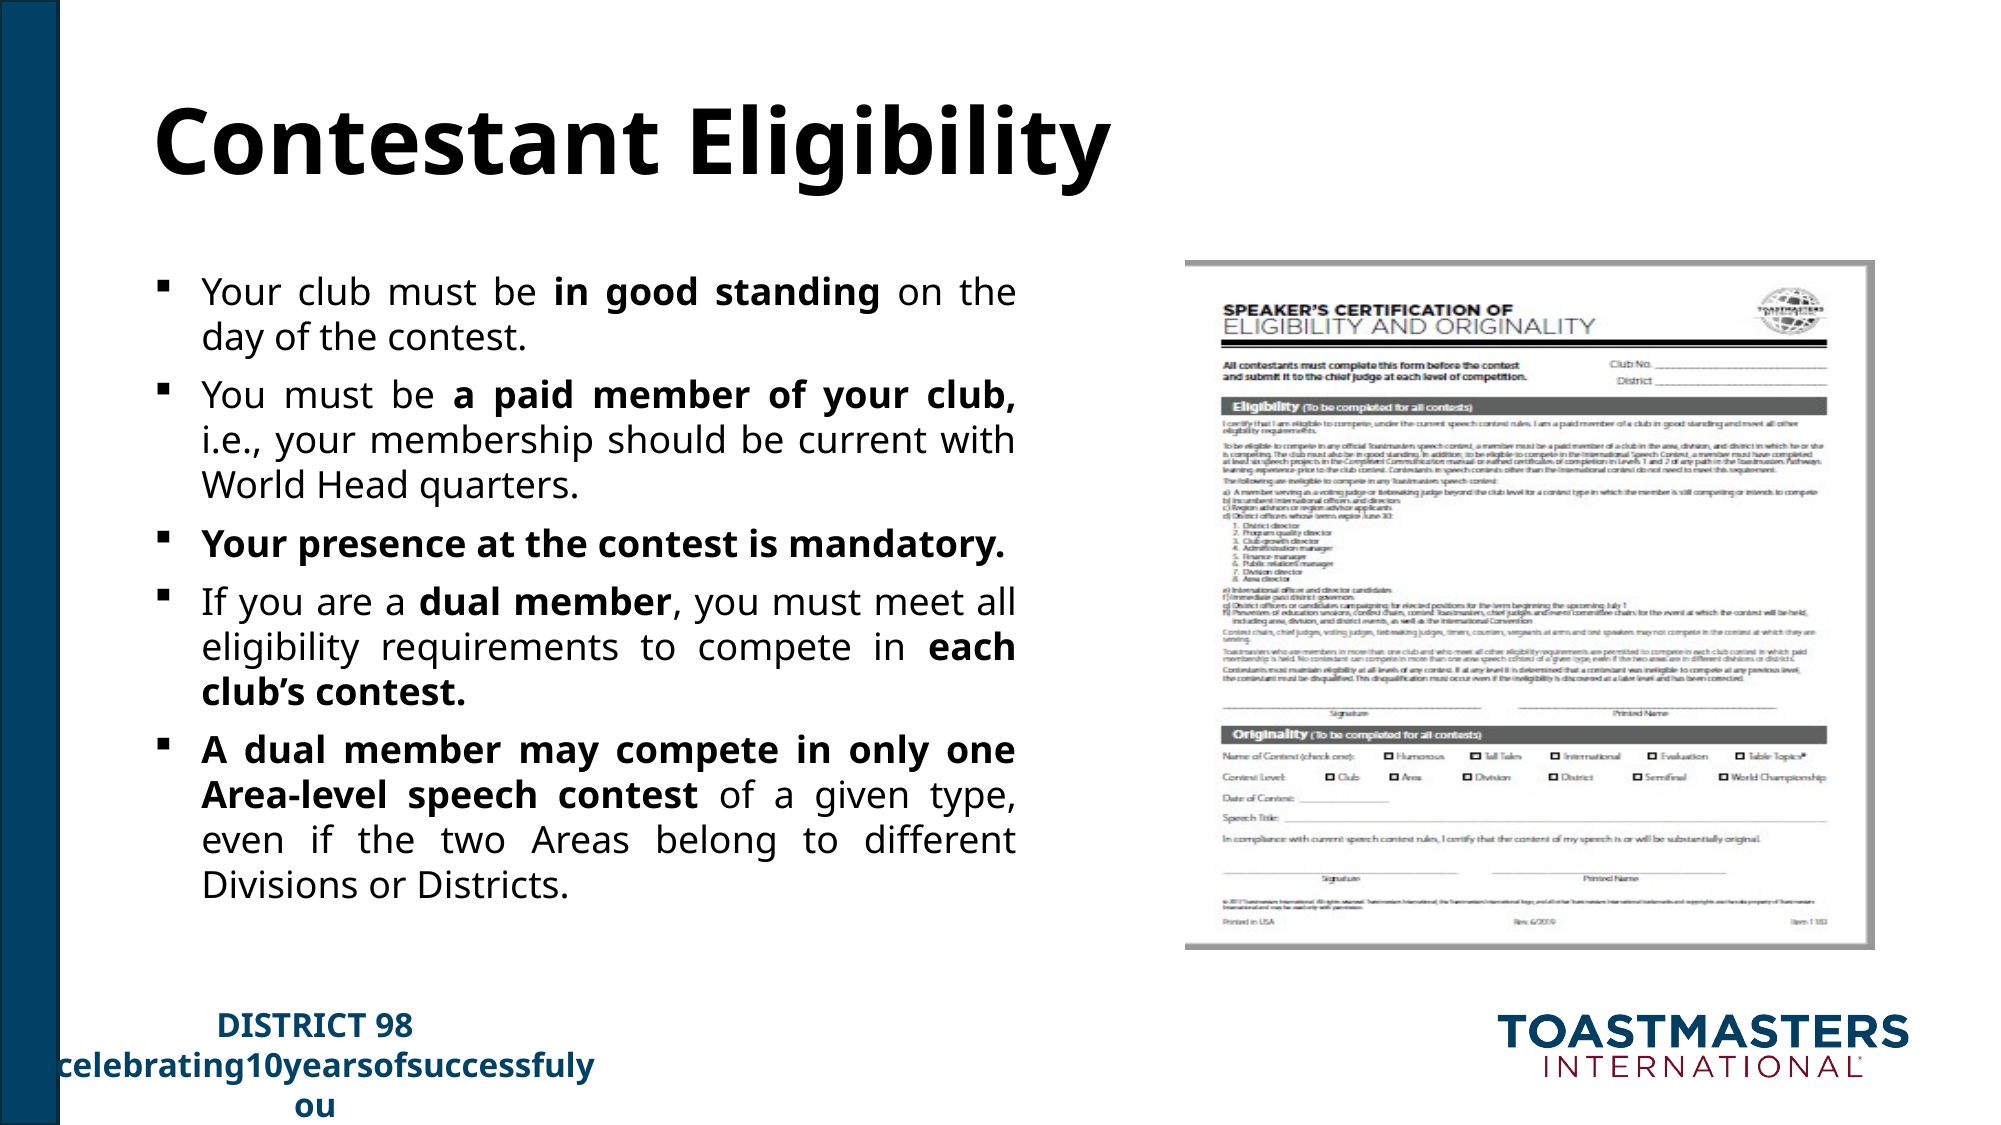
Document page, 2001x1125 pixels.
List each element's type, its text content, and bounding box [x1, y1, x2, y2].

text_box [0, 0, 60, 1125]
text_box DISTRICT 98 #celebrating10yearsofsuccessfulyou [10, 996, 620, 1125]
list Your club must be in good standing on the day of the contest. You must be a paid member of your club, i.e., your membership should be current with World Head quarters. Your presence at the contest is mandatory. If you are a dual member, you must meet all eligibility requirements to compete in each club’s contest. A dual member may compete in only one Area-level speech contest of a given type, even if the two Areas belong to different Divisions or Districts. [137, 260, 1033, 950]
picture [1184, 260, 2000, 1125]
title Contestant Eligibility [137, 59, 1944, 229]
